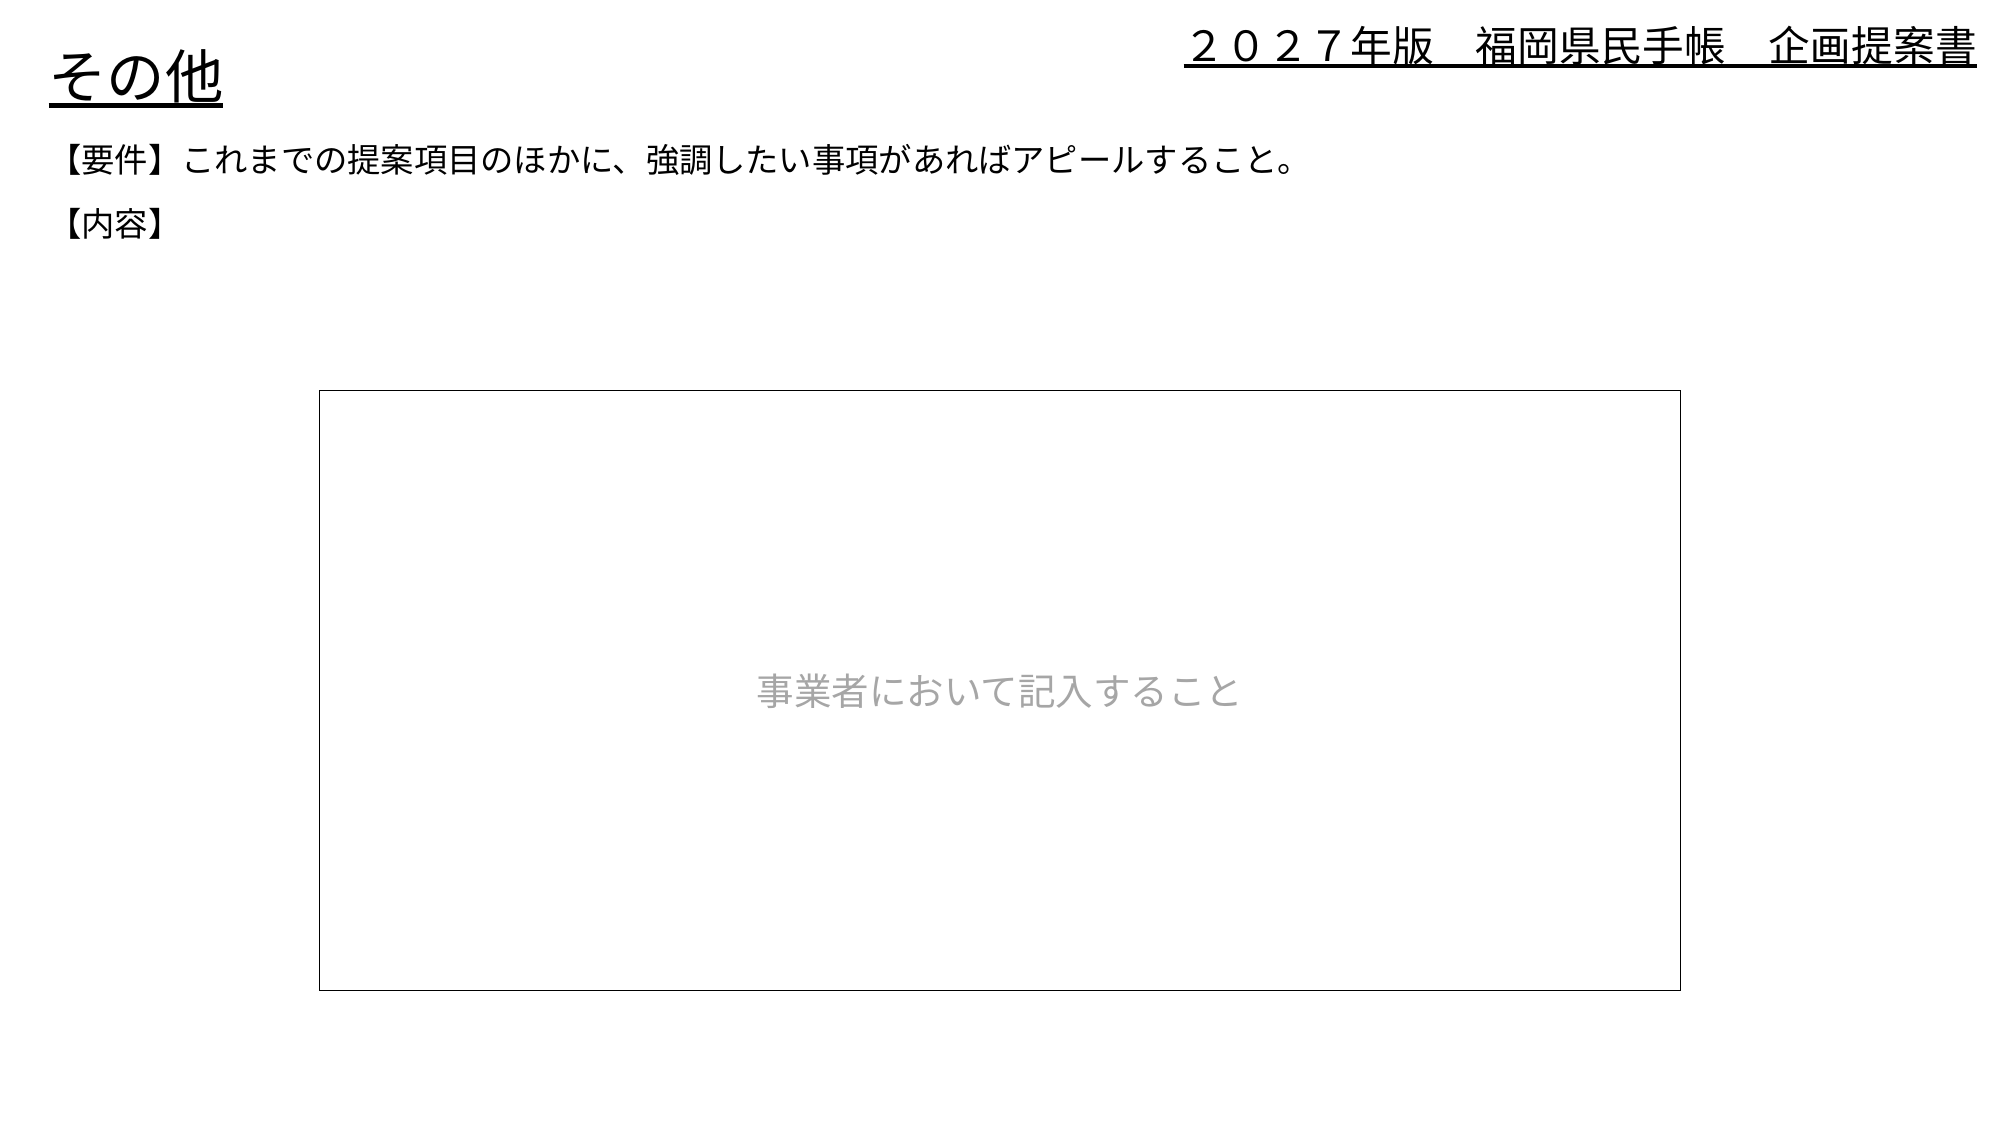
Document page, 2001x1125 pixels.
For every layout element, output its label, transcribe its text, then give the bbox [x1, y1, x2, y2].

subtitle その他 [33, 47, 1351, 113]
text_box 事業者において記入すること [319, 390, 1681, 991]
title ２０２７年版 福岡県民手帳 企画提案書 [1168, 0, 2000, 96]
text_box 【内容】 [33, 180, 1778, 266]
text_box 【要件】これまでの提案項目のほかに、強調したい事項があればアピールすること。 [33, 131, 1778, 180]
